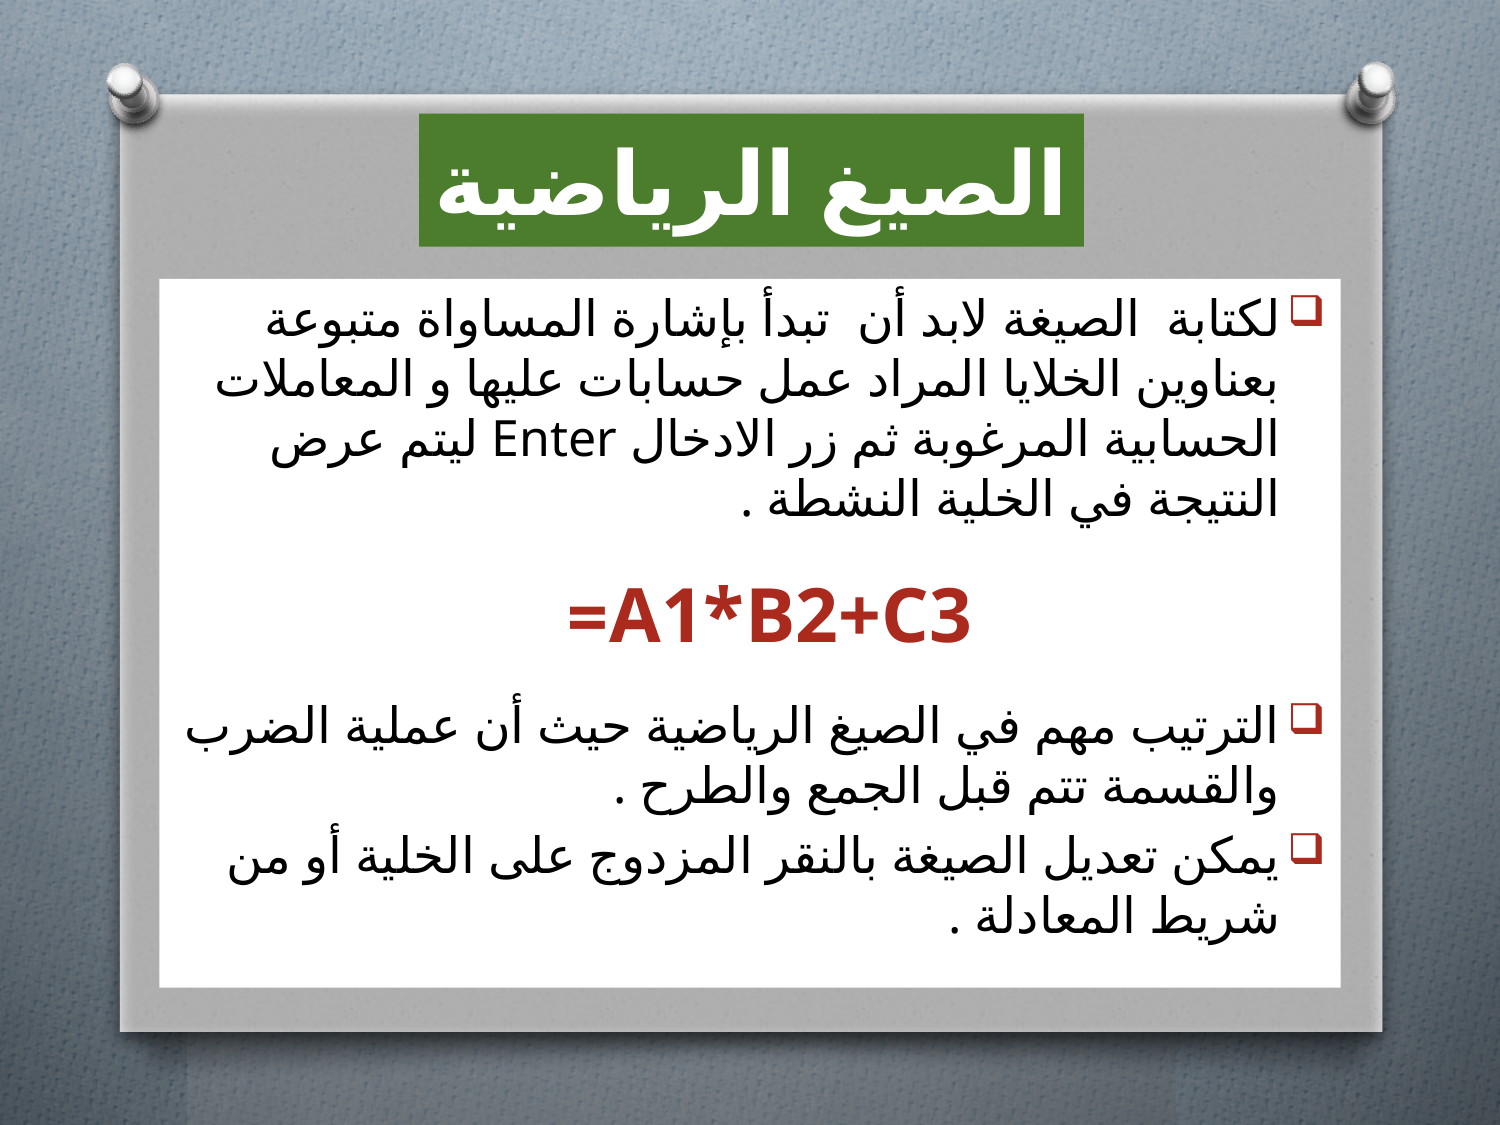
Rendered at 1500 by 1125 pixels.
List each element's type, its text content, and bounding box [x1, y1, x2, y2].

picture [75, 29, 198, 153]
list لكتابة الصيغة لابد أن تبدأ بإشارة المساواة متبوعة بعناوين الخلايا المراد عمل حسابات عليها و المعاملات الحسابية المرغوبة ثم زر الادخال Enter ليتم عرض النتيجة في الخلية النشطة . A1*B2+C3= الترتيب مهم في الصيغ الرياضية حيث أن عملية الضرب والقسمة تتم قبل الجمع والطرح . يمكن تعديل الصيغة بالنقر المزدوج على الخلية أو من شريط المعادلة . [159, 278, 1341, 988]
picture [1317, 35, 1439, 156]
text_box الصيغ الرياضية [419, 113, 1084, 247]
